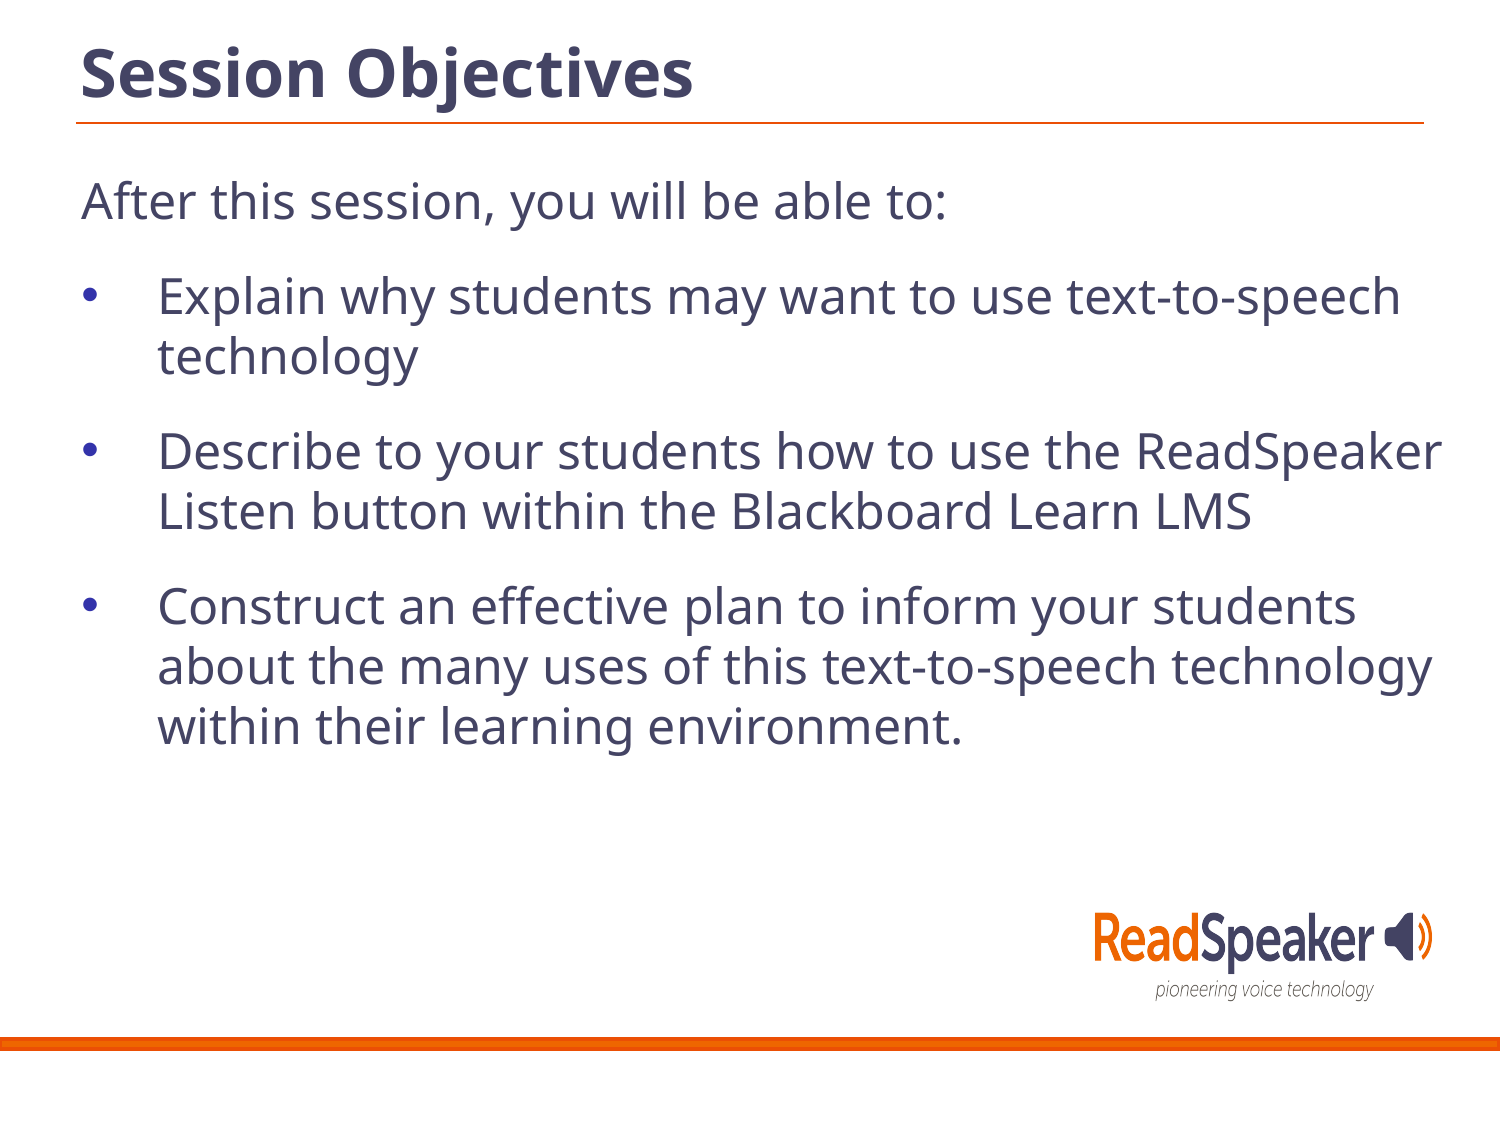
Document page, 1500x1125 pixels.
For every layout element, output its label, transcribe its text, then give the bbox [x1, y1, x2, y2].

title Session Objectives [80, 32, 1463, 126]
list After this session, you will be able to: Explain why students may want to use text-to-speech technology Describe to your students how to use the ReadSpeaker Listen button within the Blackboard Learn LMS Construct an effective plan to inform your students about the many uses of this text-to-speech technology within their learning environment. [81, 169, 1463, 1047]
